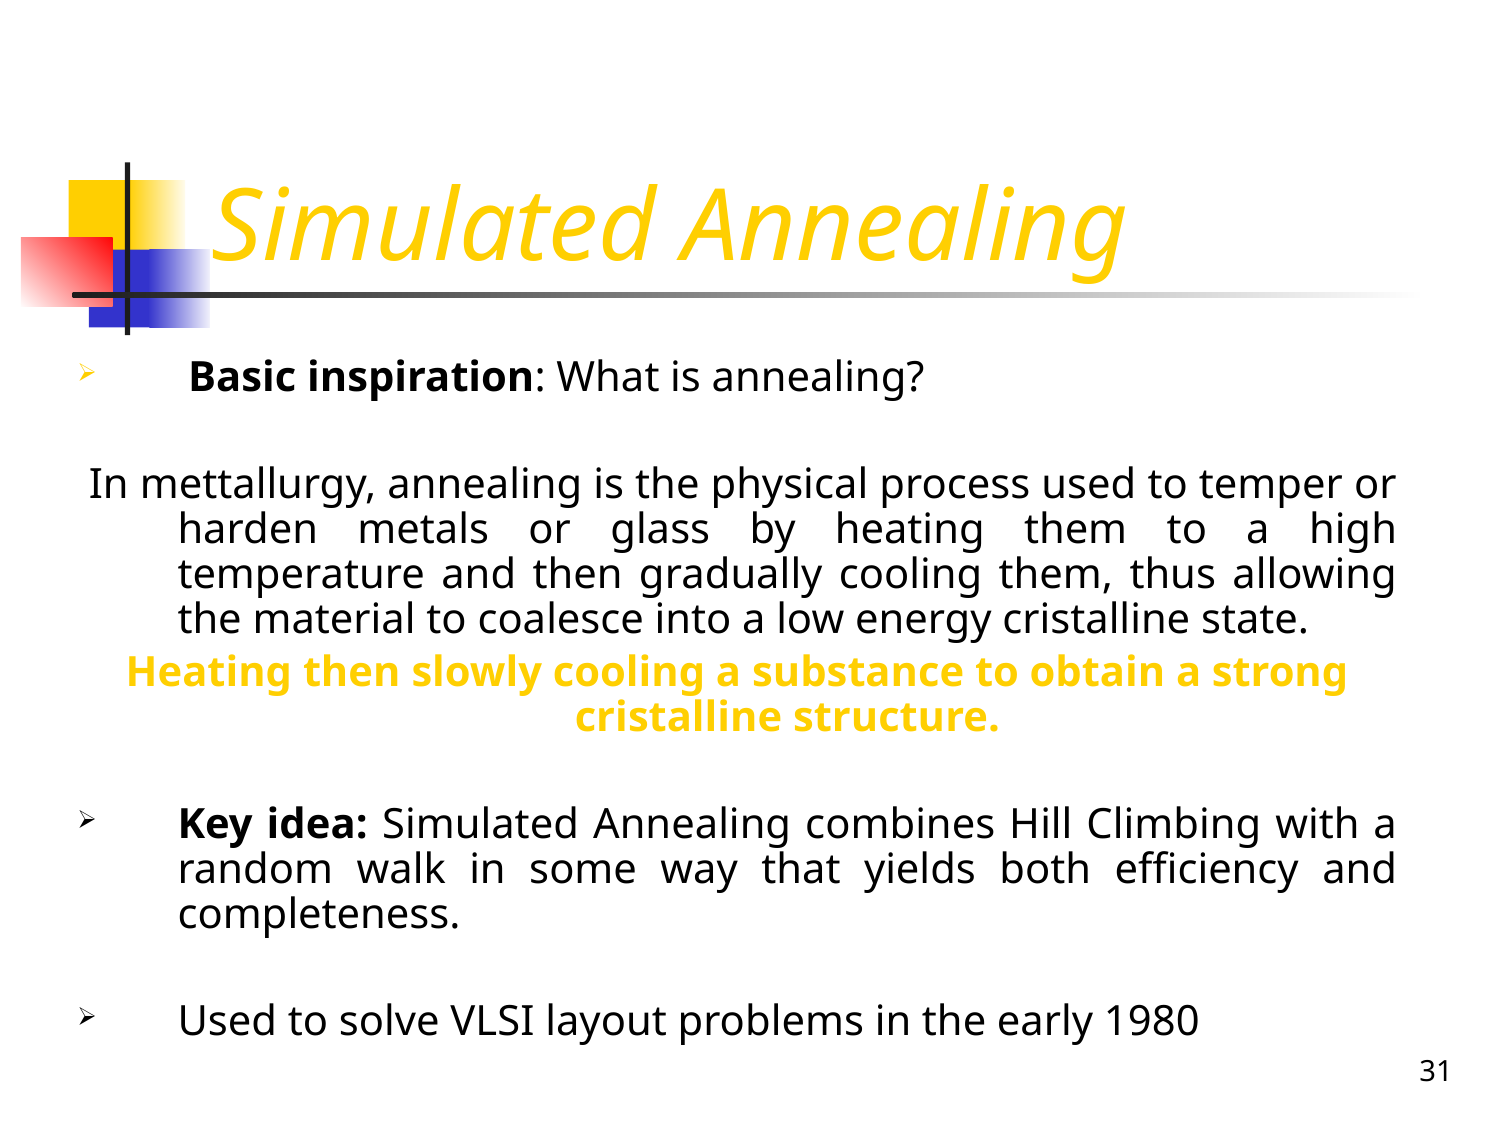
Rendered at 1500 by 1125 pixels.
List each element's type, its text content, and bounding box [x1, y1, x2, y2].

title Simulated Annealing [196, 152, 1476, 288]
slide_number 31 [1413, 1023, 1468, 1100]
list Basic inspiration: What is annealing? In mettallurgy, annealing is the physical process used to temper or harden metals or glass by heating them to a high temperature and then gradually cooling them, thus allowing the material to coalesce into a low energy cristalline state. Heating then slowly cooling a substance to obtain a strong cristalline structure. Key idea: Simulated Annealing combines Hill Climbing with a random walk in some way that yields both efficiency and completeness. Used to solve VLSI layout problems in the early 1980 [62, 269, 1413, 1113]
